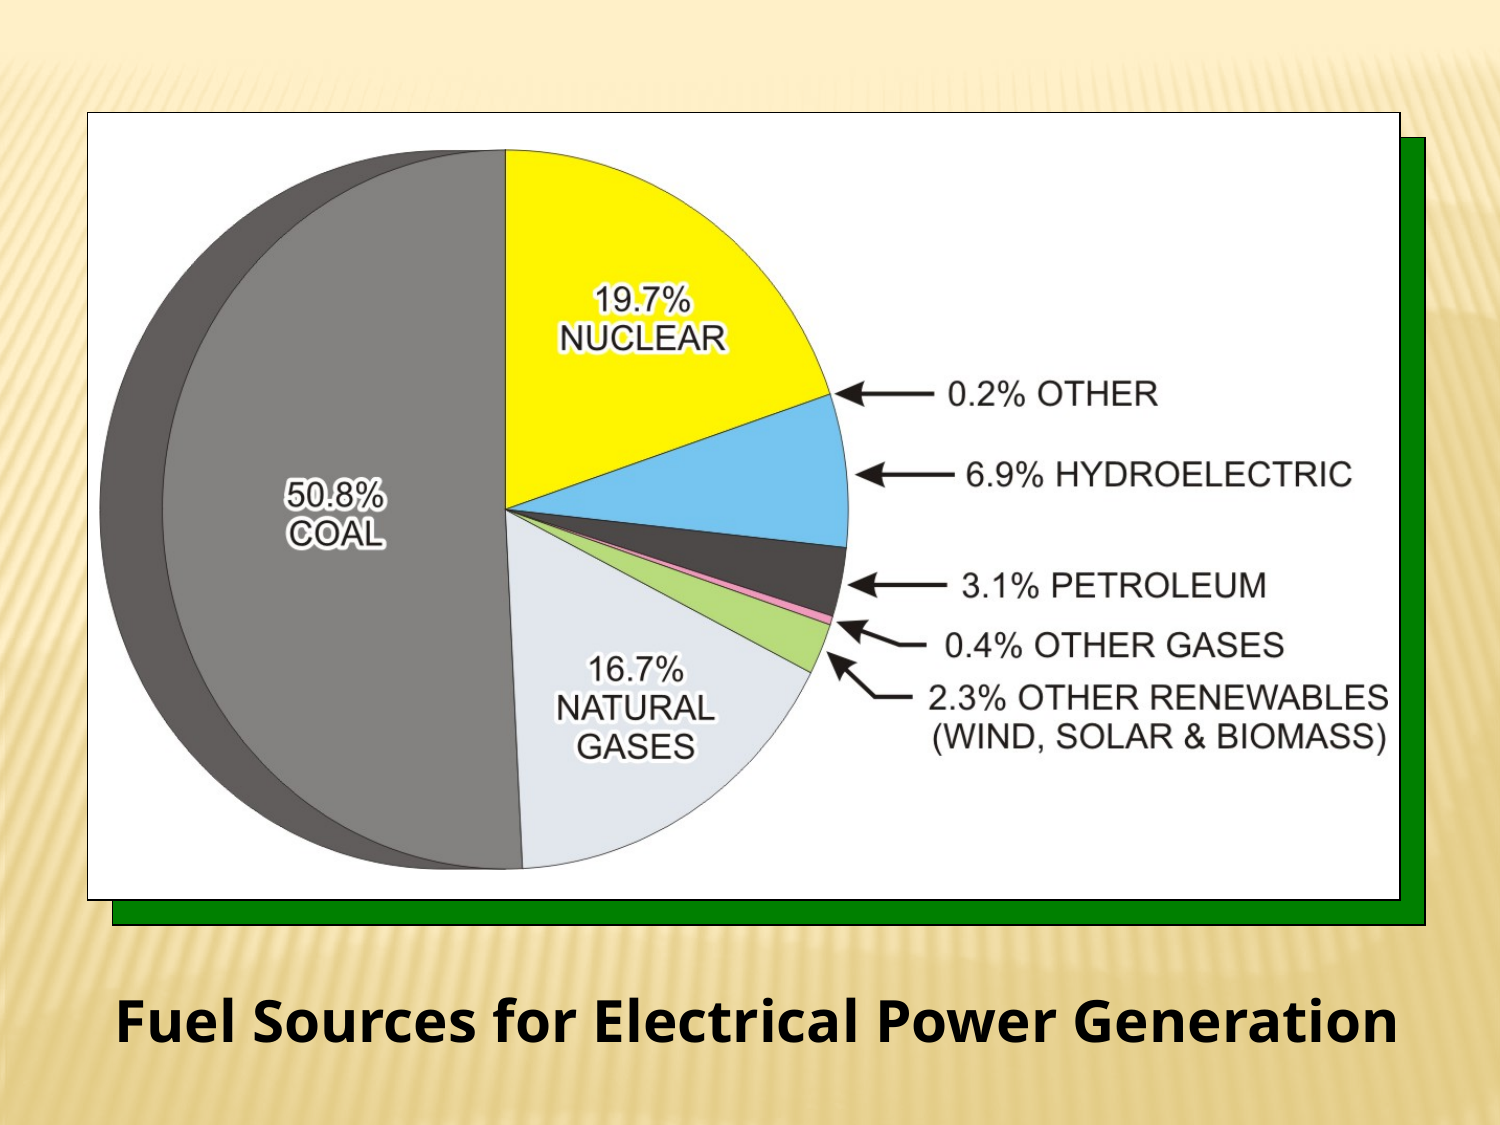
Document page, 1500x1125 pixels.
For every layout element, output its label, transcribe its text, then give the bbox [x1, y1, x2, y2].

text_box Fuel Sources for Electrical Power Generation [24, 962, 1475, 1075]
text_box [112, 137, 1425, 925]
text_box [87, 112, 1400, 900]
picture [99, 149, 1388, 870]
